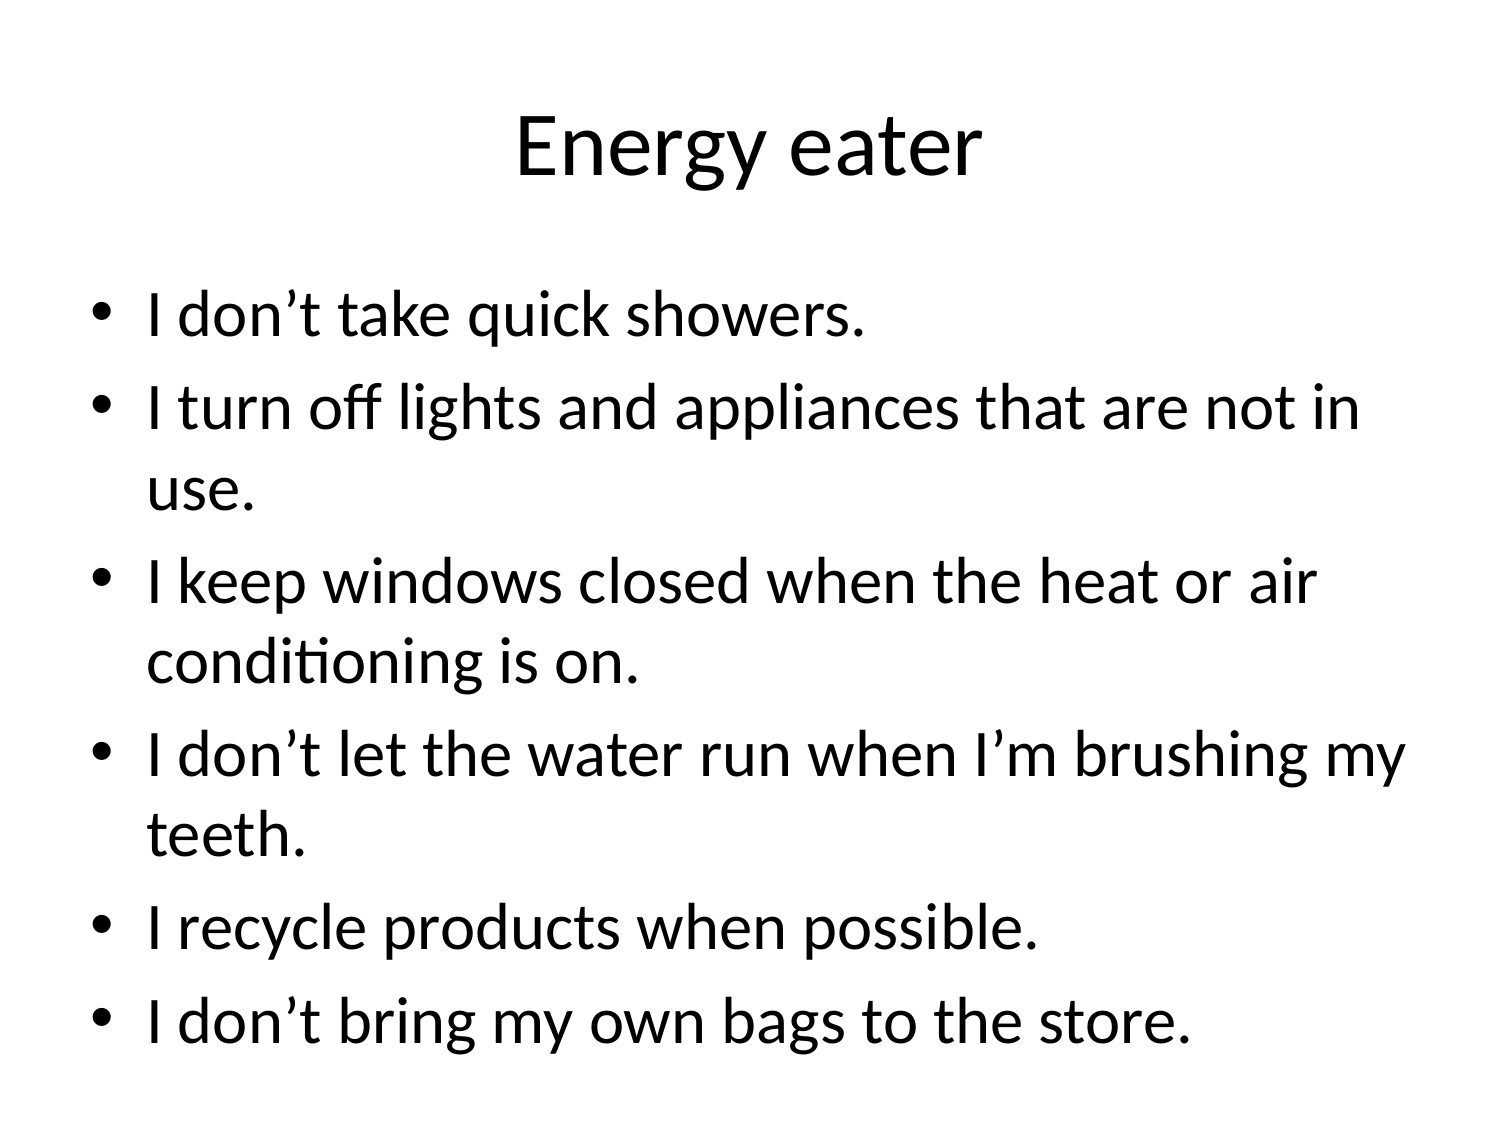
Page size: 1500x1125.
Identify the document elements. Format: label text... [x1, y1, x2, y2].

list I don’t take quick showers. I turn off lights and appliances that are not in use. I keep windows closed when the heat or air conditioning is on. I don’t let the water run when I’m brushing my teeth. I recycle products when possible. I don’t bring my own bags to the store. [75, 262, 1425, 1113]
title Energy eater [75, 45, 1425, 233]
